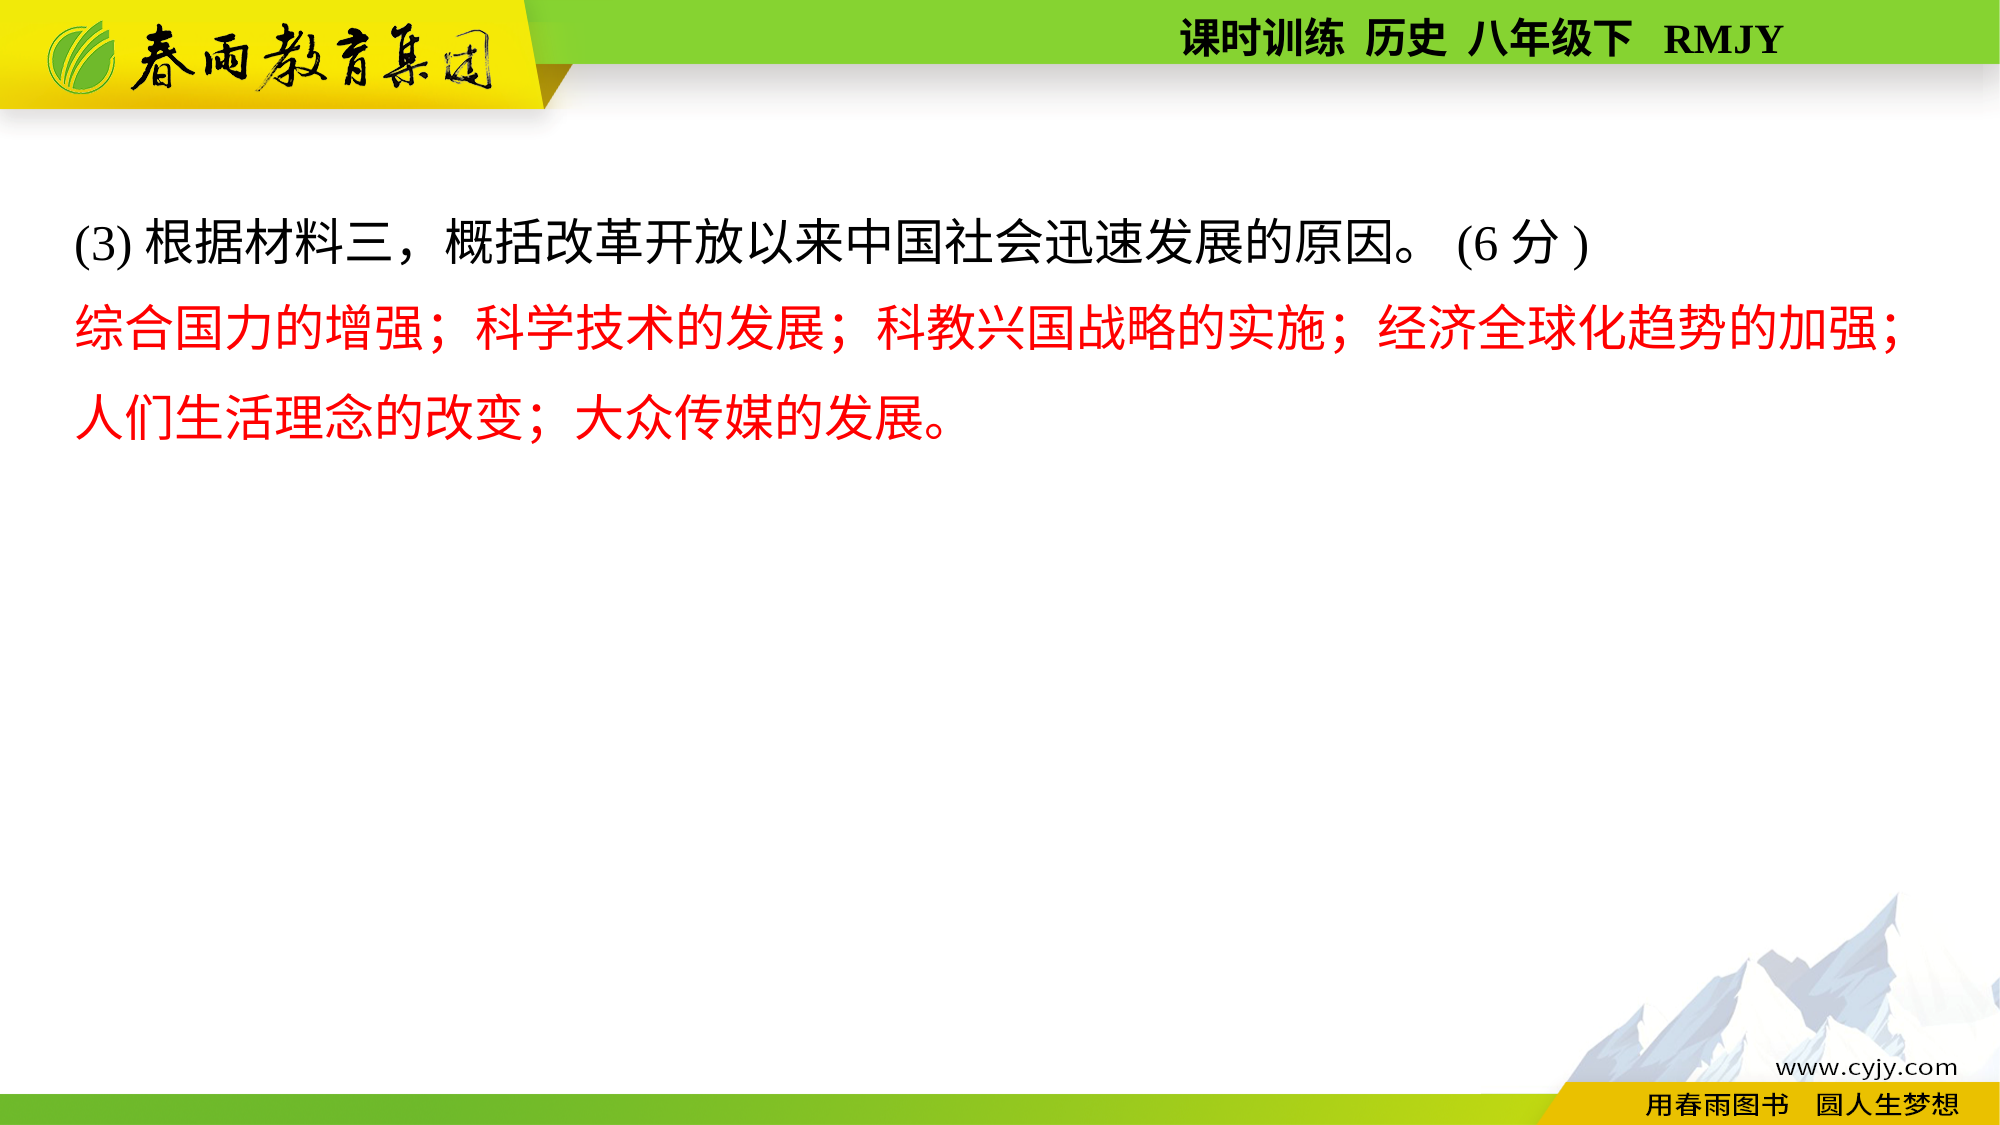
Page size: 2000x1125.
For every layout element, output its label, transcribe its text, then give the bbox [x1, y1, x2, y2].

text_box 综合国力的增强；科学技术的发展；科教兴国战略的实施；经济全球化趋势的加强；人们生活理念的改变；大众传媒的发展。 [59, 259, 1944, 455]
text_box (3)根据材料三，概括改革开放以来中国社会迅速发展的原因。(6分) [59, 172, 1944, 259]
picture [0, 0, 2000, 1125]
